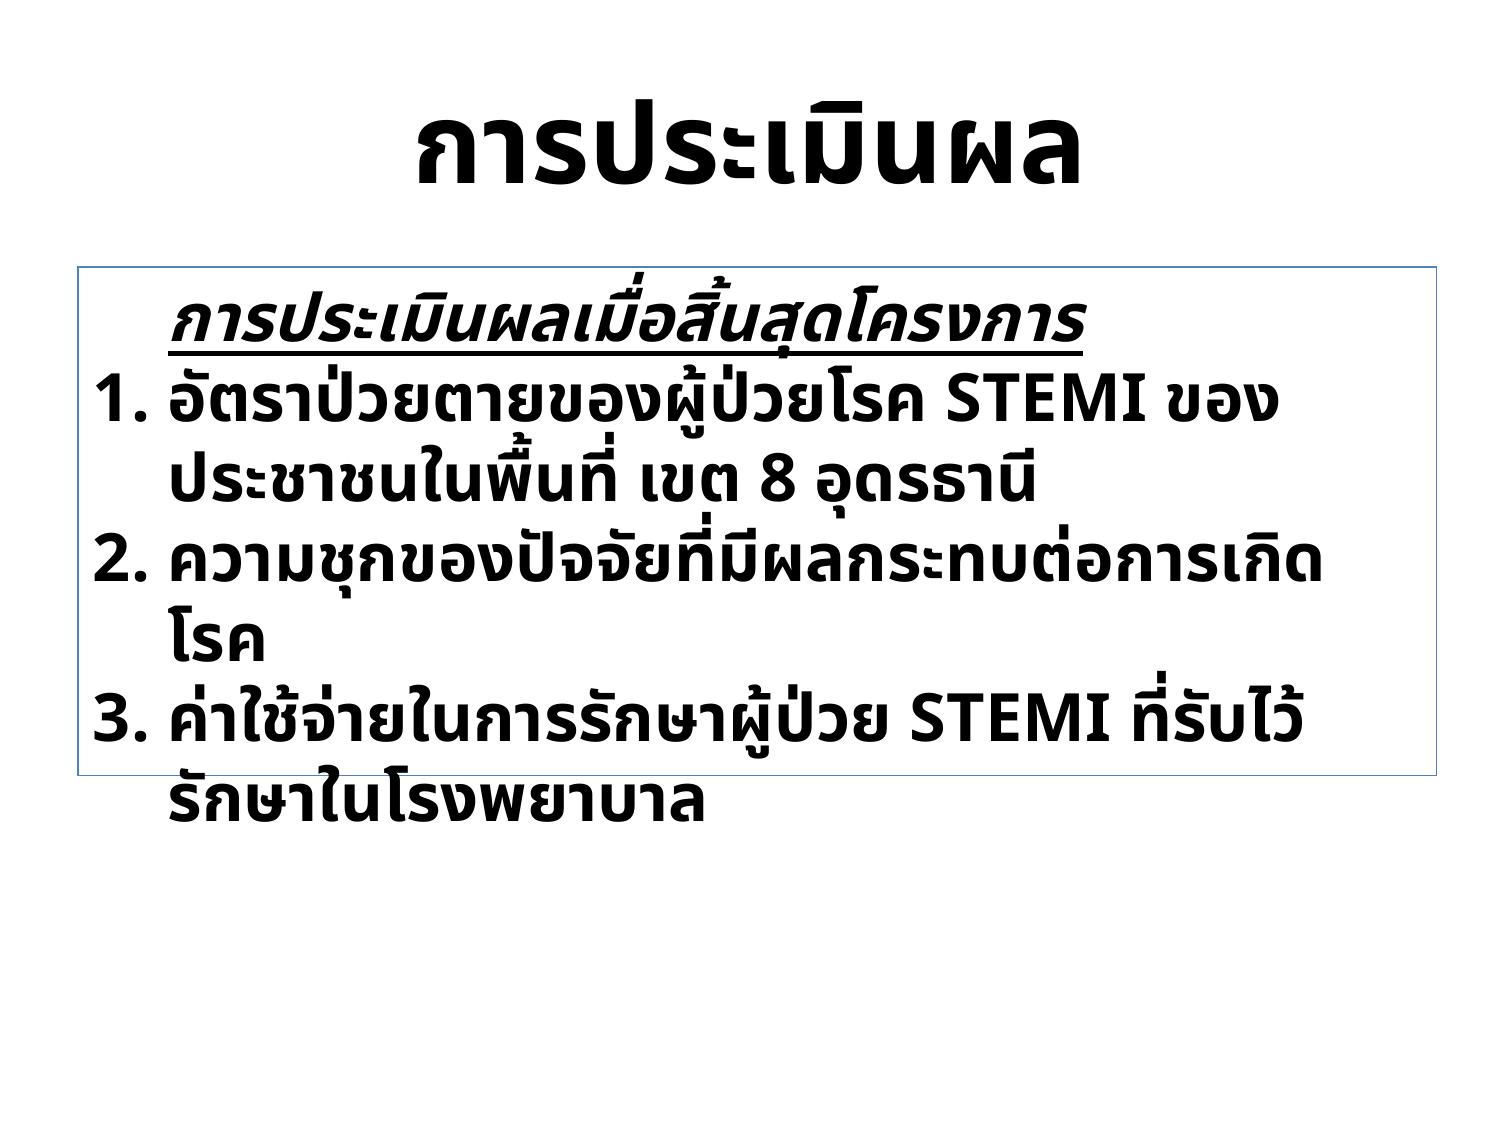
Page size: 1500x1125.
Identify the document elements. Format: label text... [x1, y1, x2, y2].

title การประเมินผล [75, 45, 1425, 233]
text_box การประเมินผลเมื่อสิ้นสุดโครงการ อัตราป่วยตายของผู้ป่วยโรค STEMI ของประชาชนในพื้นที่ เขต 8 อุดรธานี ความชุกของปัจจัยที่มีผลกระทบต่อการเกิดโรค ค่าใช้จ่ายในการรักษาผู้ป่วย STEMI ที่รับไว้รักษาในโรงพยาบาล [77, 267, 1437, 776]
